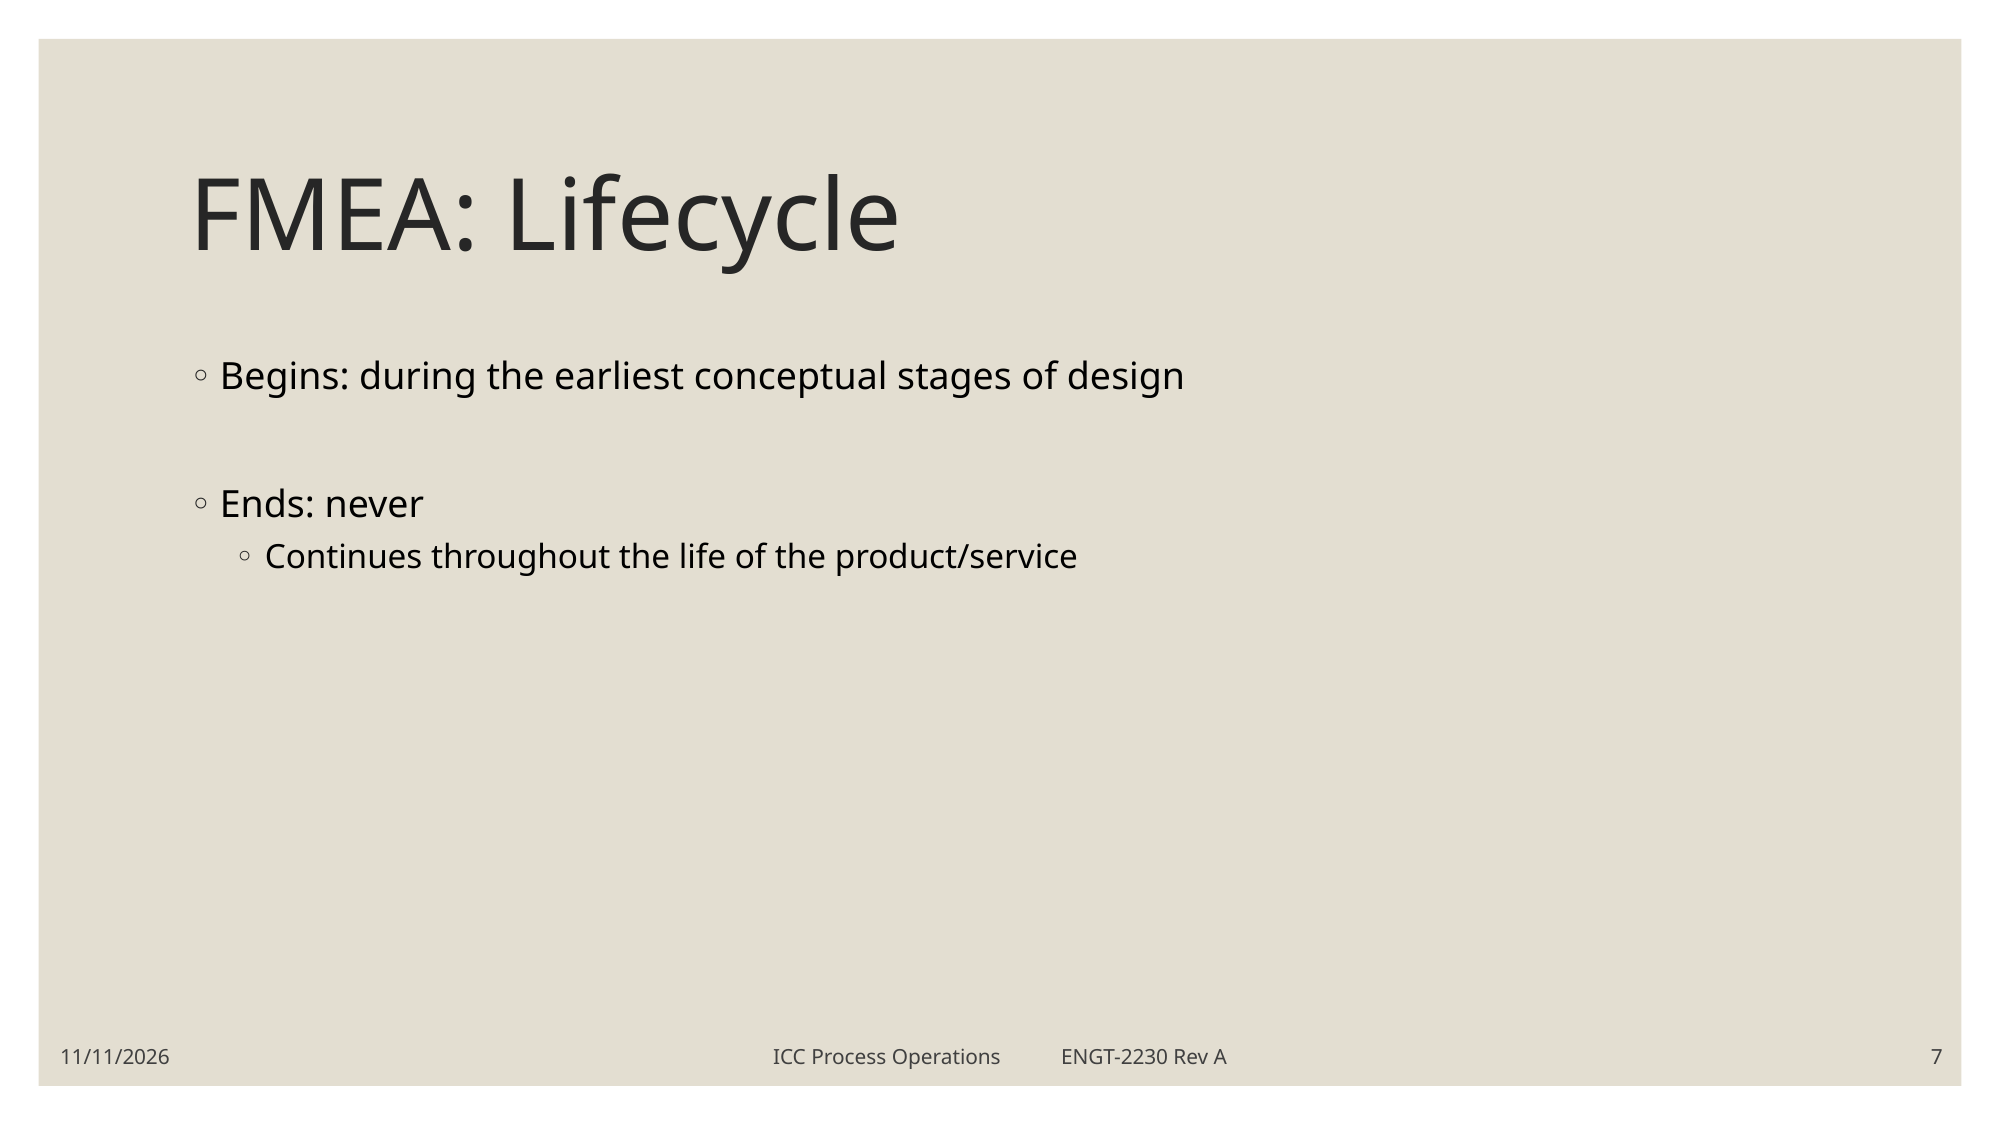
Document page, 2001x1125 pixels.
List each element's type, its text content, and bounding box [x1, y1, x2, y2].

title FMEA: Lifecycle [174, 105, 1825, 331]
list Begins: during the earliest conceptual stages of design Ends: never Continues throughout the life of the product/service [174, 345, 1825, 990]
slide_number 7 [1717, 1034, 1958, 1080]
footer ICC Process Operations ENGT-2230 Rev A [572, 1034, 1428, 1080]
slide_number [45, 1034, 495, 1080]
